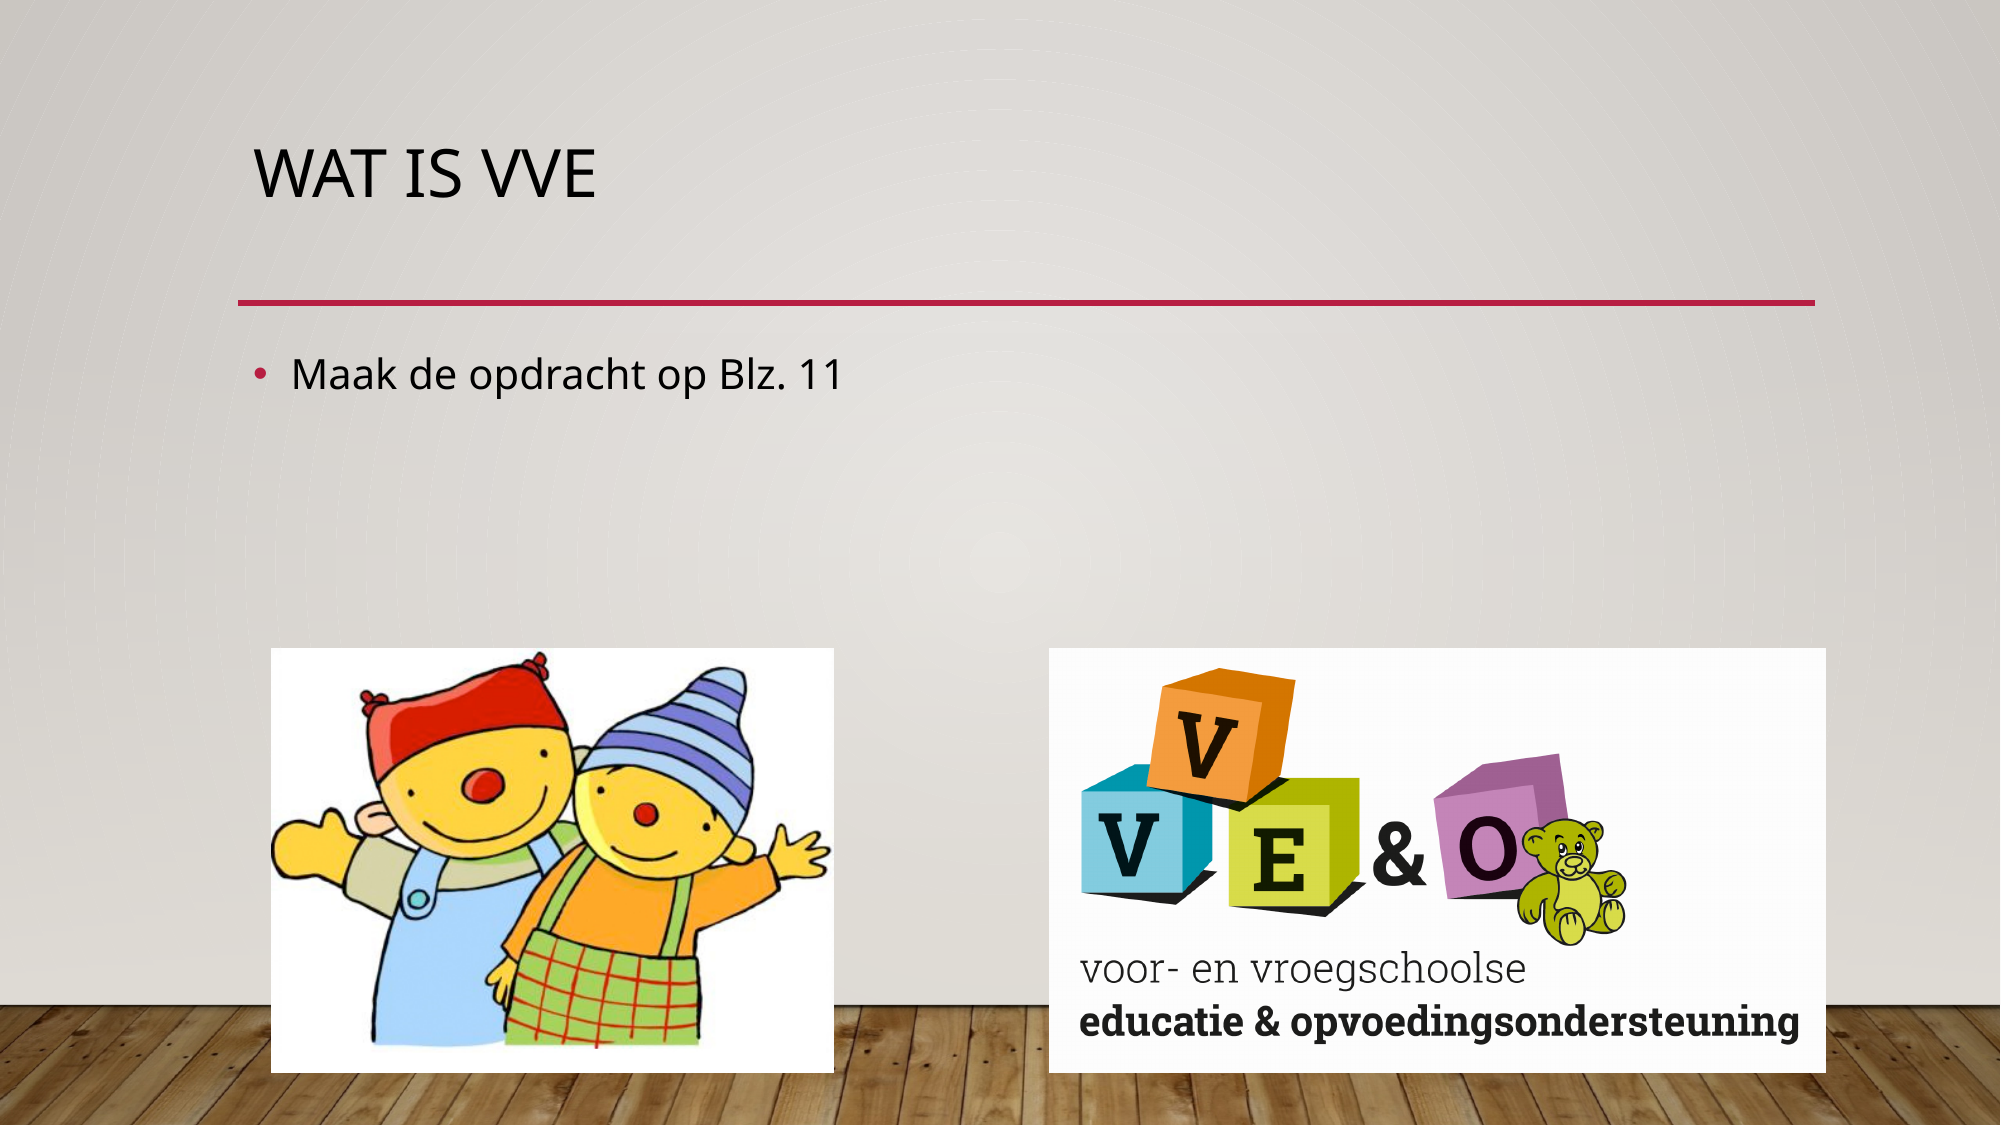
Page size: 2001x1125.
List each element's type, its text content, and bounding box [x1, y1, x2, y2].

title Wat is VVE [238, 131, 1814, 305]
picture [0, 648, 2000, 1125]
list Maak de opdracht op Blz. 11 [238, 330, 1814, 897]
